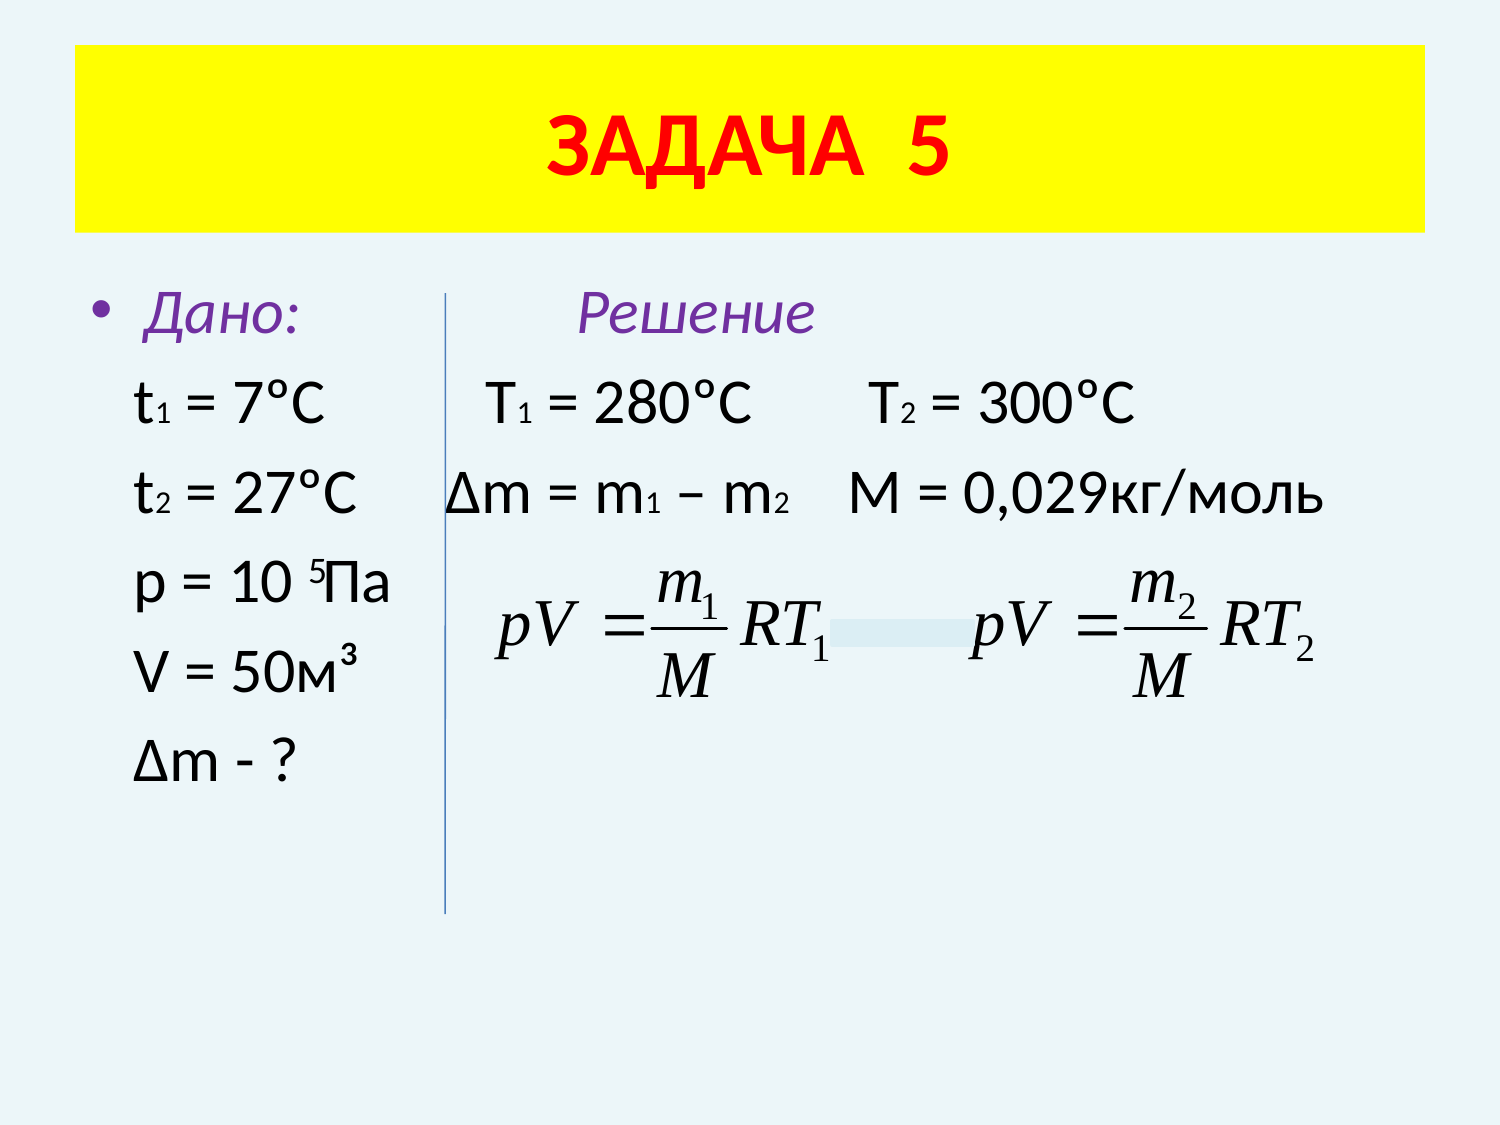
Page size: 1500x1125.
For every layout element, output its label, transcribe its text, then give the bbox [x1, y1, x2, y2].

title ЗАДАЧА 5 [75, 45, 1425, 233]
text_box 5 [293, 538, 342, 599]
list Дано: Решение t1 = 7ºC Т1 = 280ºС Т2 = 300ºС t2 = 27ºC Δm = m1 – m2 M = 0,029кг/моль p = 10 Па V = 50м³ Δm - ? [75, 262, 1425, 1043]
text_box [480, 538, 1329, 713]
